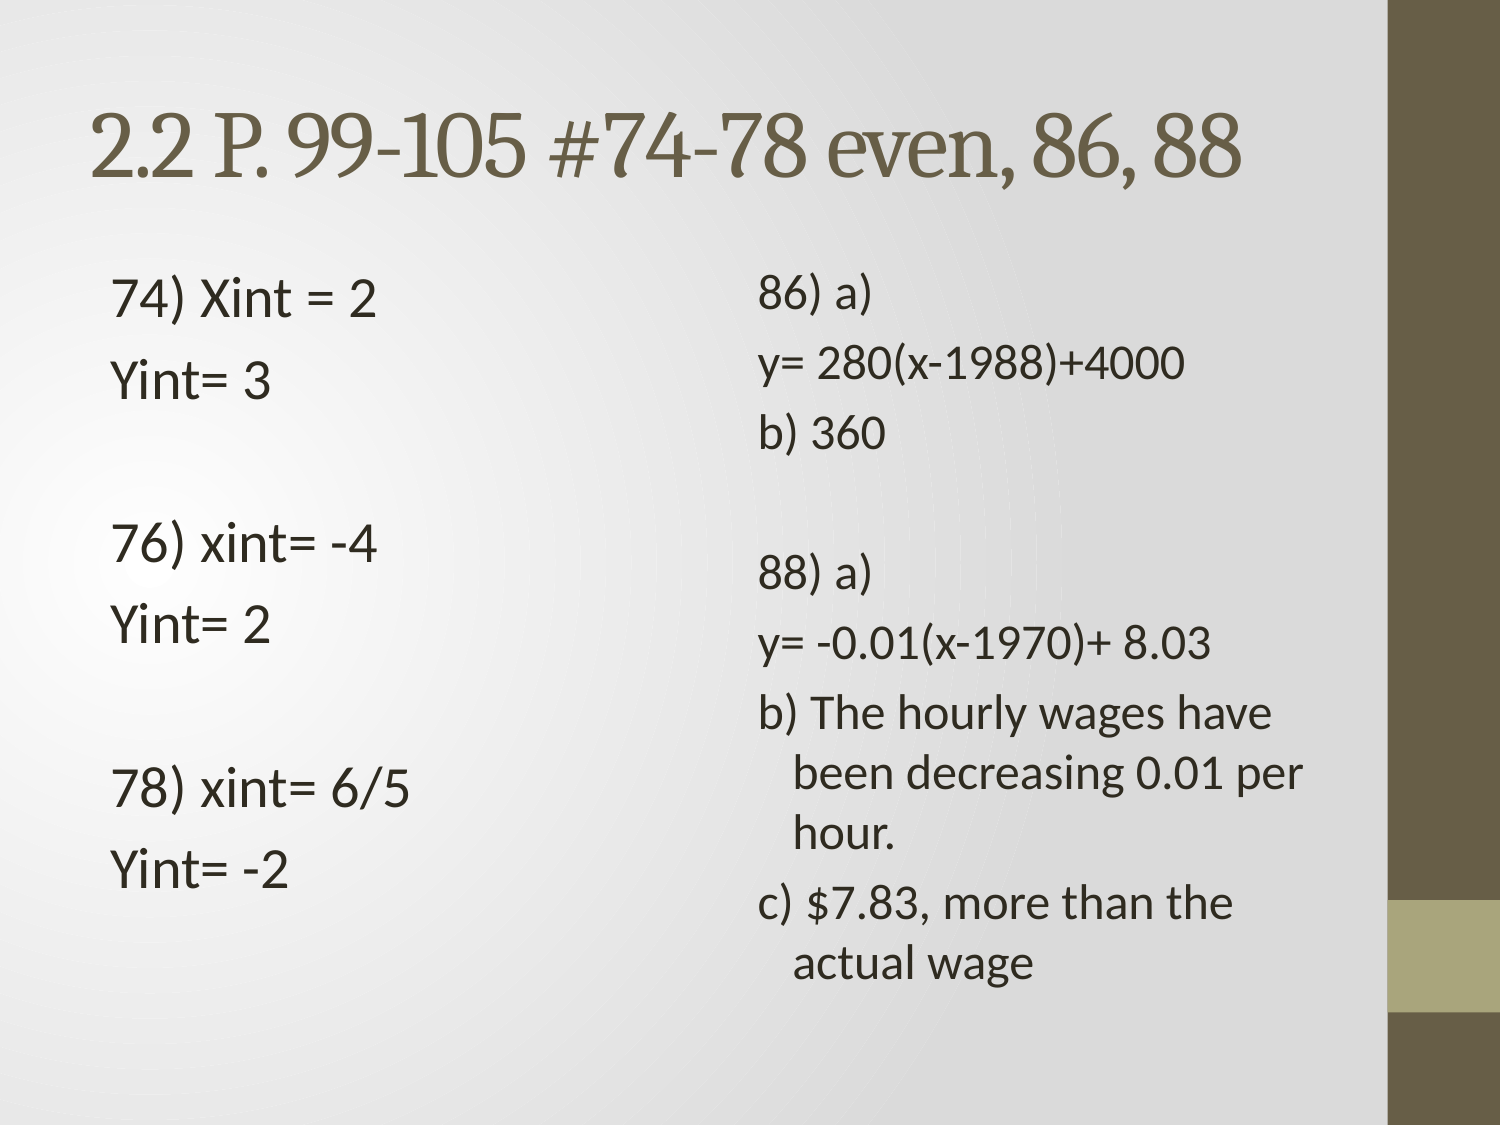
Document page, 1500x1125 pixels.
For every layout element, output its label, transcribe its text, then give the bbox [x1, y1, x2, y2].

title 2.2 P. 99-105 #74-78 even, 86, 88 [75, 45, 1325, 233]
list 86) a) y= 280(x-1988)+4000 b) 360 88) a) y= -0.01(x-1970)+ 8.03 b) The hourly wages have been decreasing 0.01 per hour. c) $7.83, more than the actual wage [725, 251, 1325, 1005]
list 74) Xint = 2 Yint= 3 76) xint= -4 Yint= 2 78) xint= 6/5 Yint= -2 [75, 251, 675, 1005]
